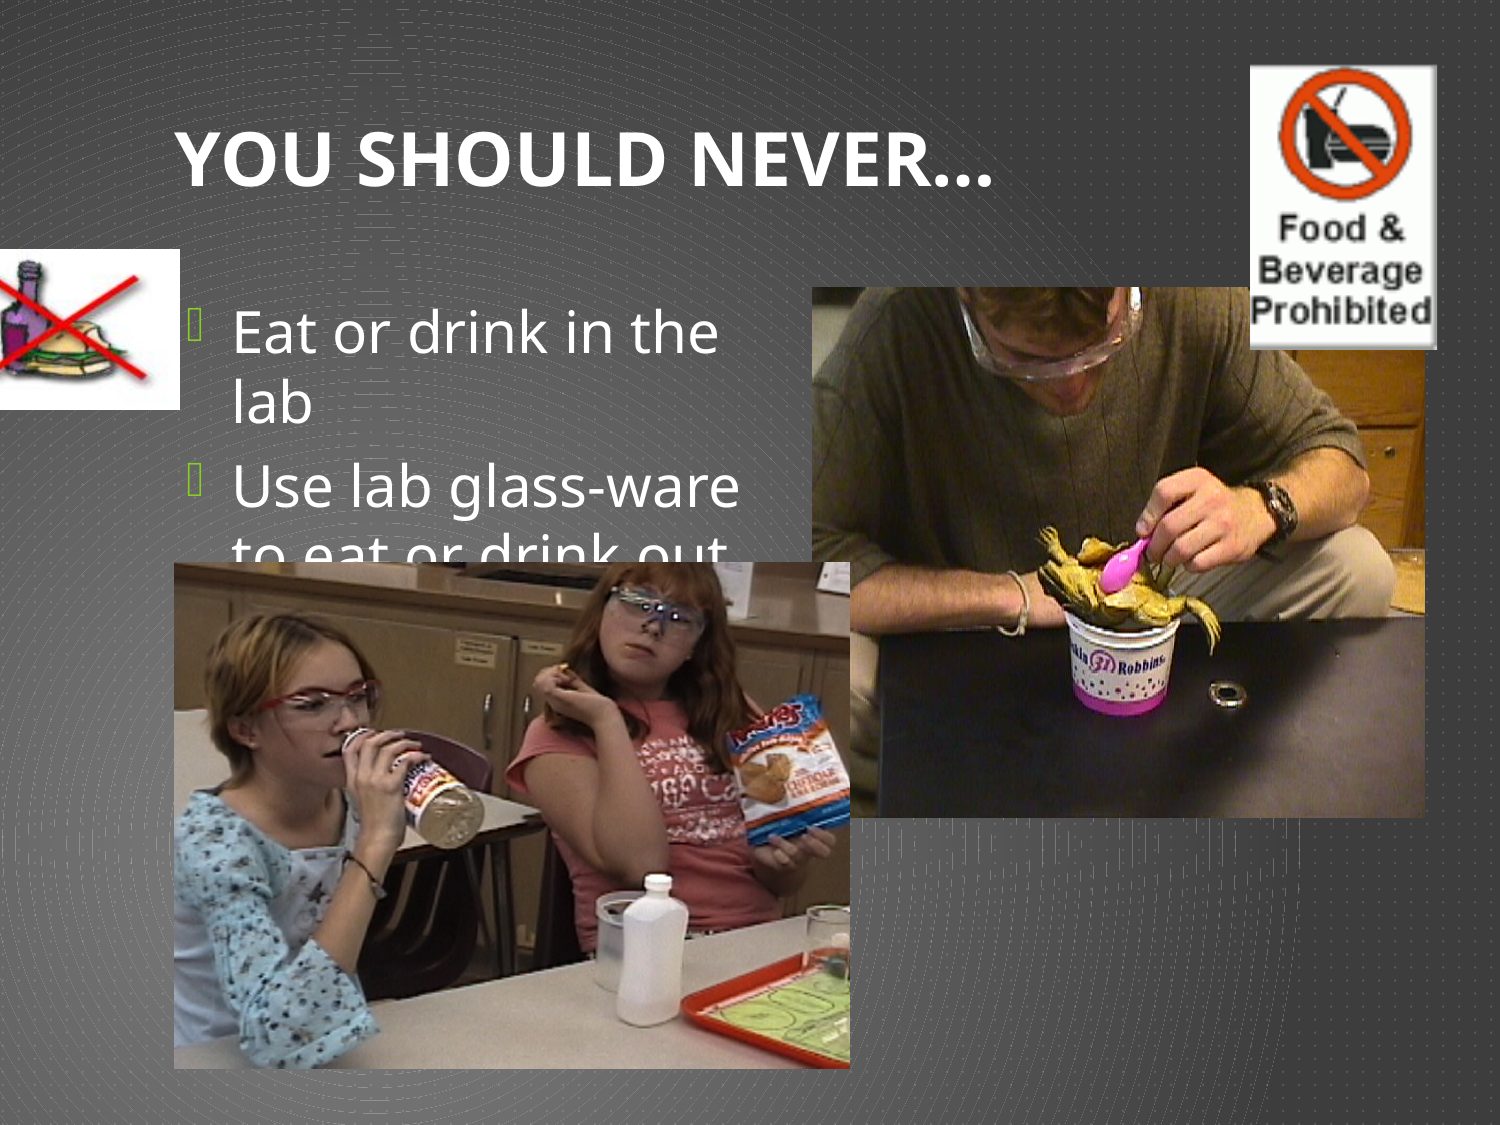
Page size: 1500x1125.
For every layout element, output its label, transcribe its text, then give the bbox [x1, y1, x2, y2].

title You Should Never… [174, 62, 1249, 250]
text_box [812, 287, 1426, 818]
picture [1249, 62, 1438, 351]
picture [174, 562, 851, 1069]
picture [0, 249, 180, 410]
list Eat or drink in the lab Use lab glass-ware to eat or drink out of [174, 287, 788, 562]
